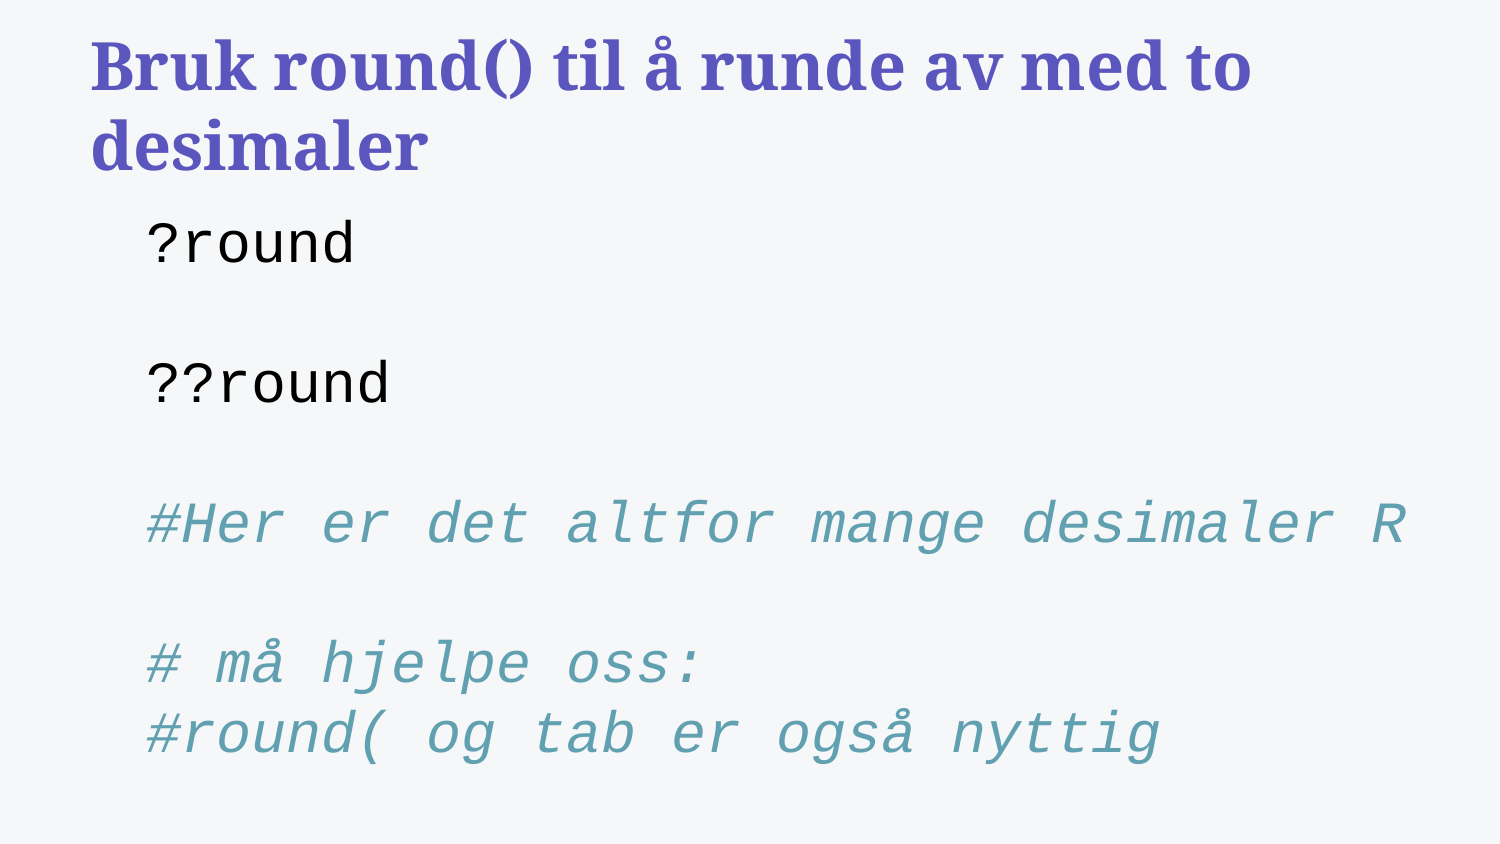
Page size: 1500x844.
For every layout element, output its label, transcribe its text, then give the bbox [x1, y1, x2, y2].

list ?round ??round #Her er det altfor mange desimaler R # må hjelpe oss: #round( og tab er også nyttig 0.345436598763457834 [75, 196, 1425, 754]
title Bruk round() til å runde av med to desimaler [75, 33, 1425, 175]
